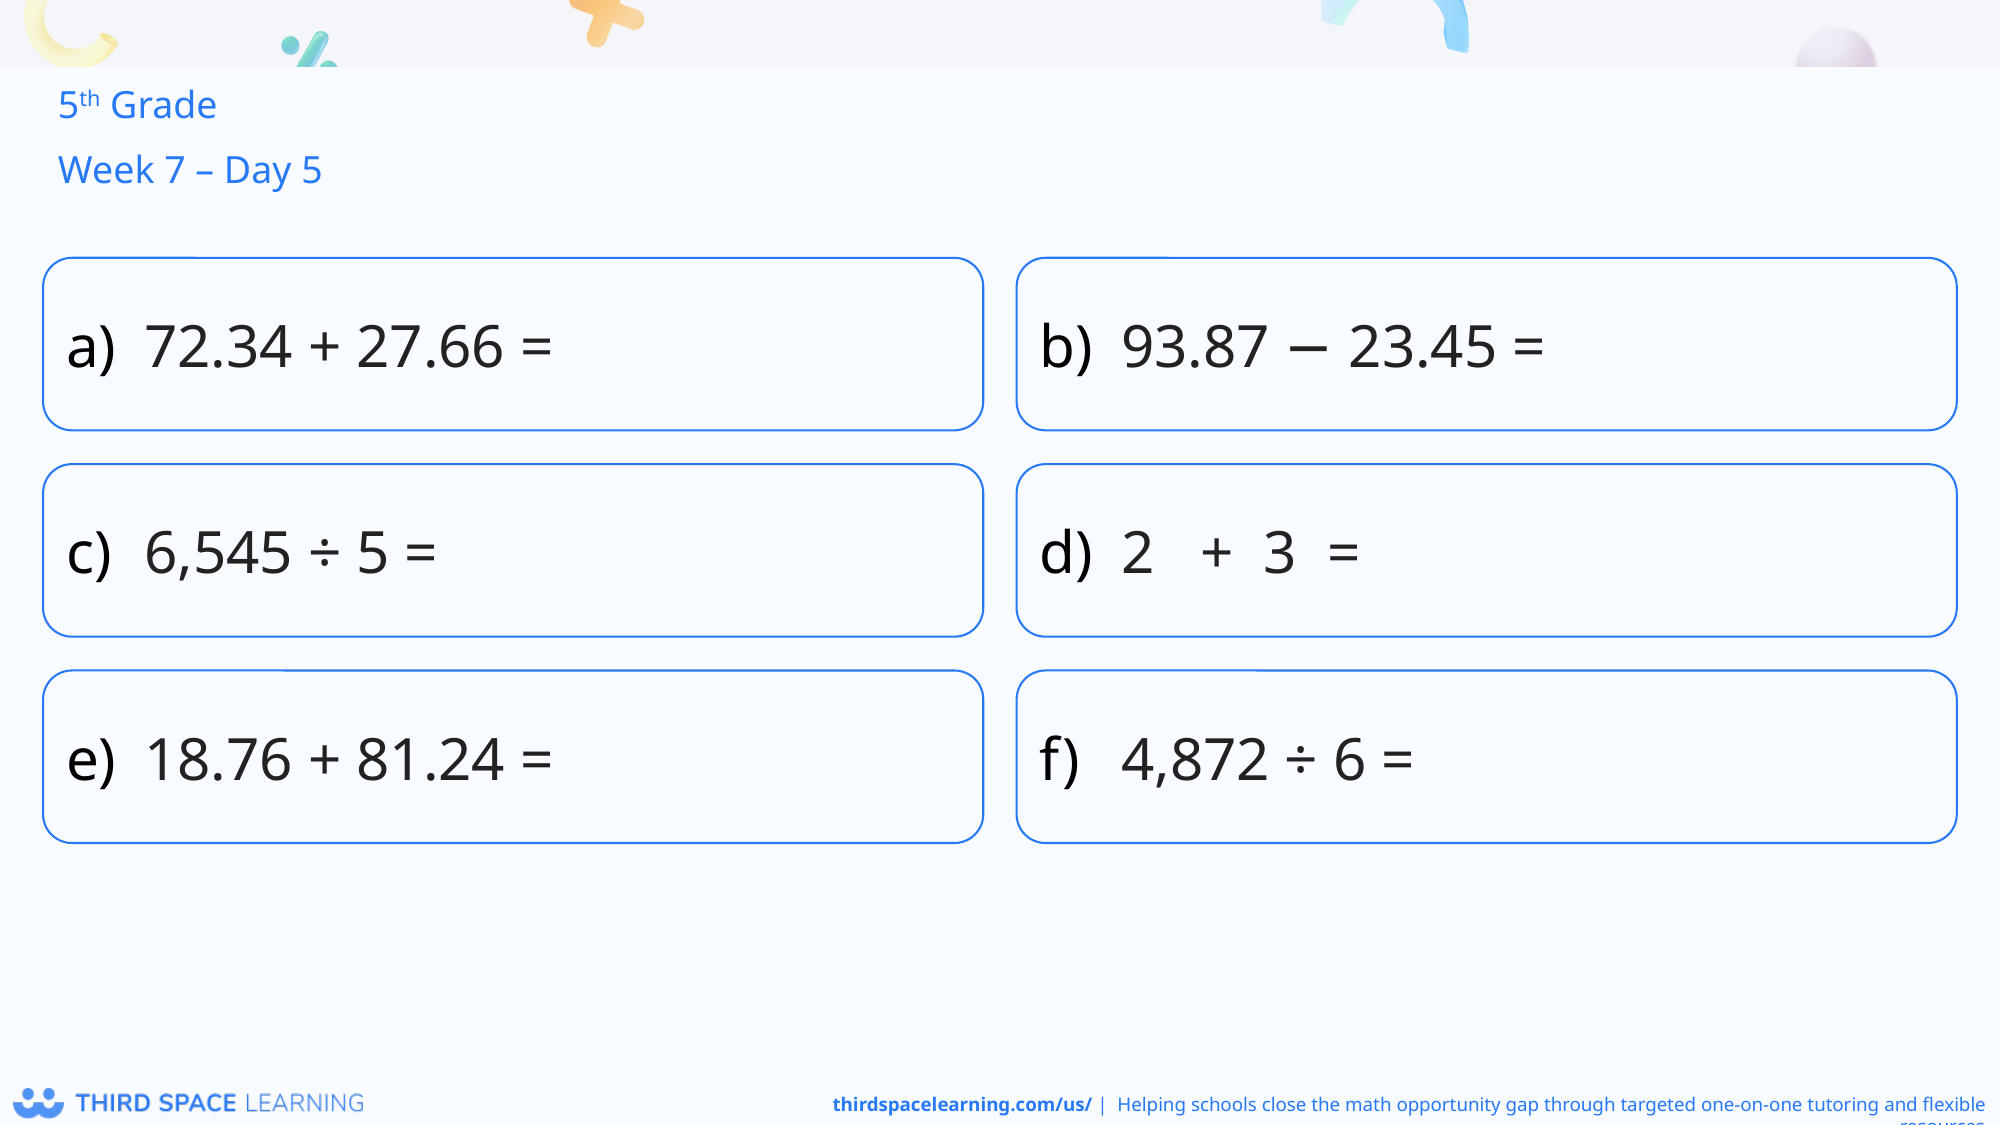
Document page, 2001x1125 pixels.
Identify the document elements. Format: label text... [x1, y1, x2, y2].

list 18.76 + 81.24 = [129, 684, 962, 829]
list 72.34 + 27.66 = [129, 272, 962, 416]
list 93.87 − 23.45 = [1106, 272, 1939, 416]
picture [0, 0, 2000, 67]
picture [13, 1088, 365, 1119]
text_box 5th Grade Week 7 – Day 5 [43, 73, 509, 212]
list 4,872 ÷ 6 = [1106, 684, 1939, 829]
list 6,545 ÷ 5 = [129, 478, 962, 623]
